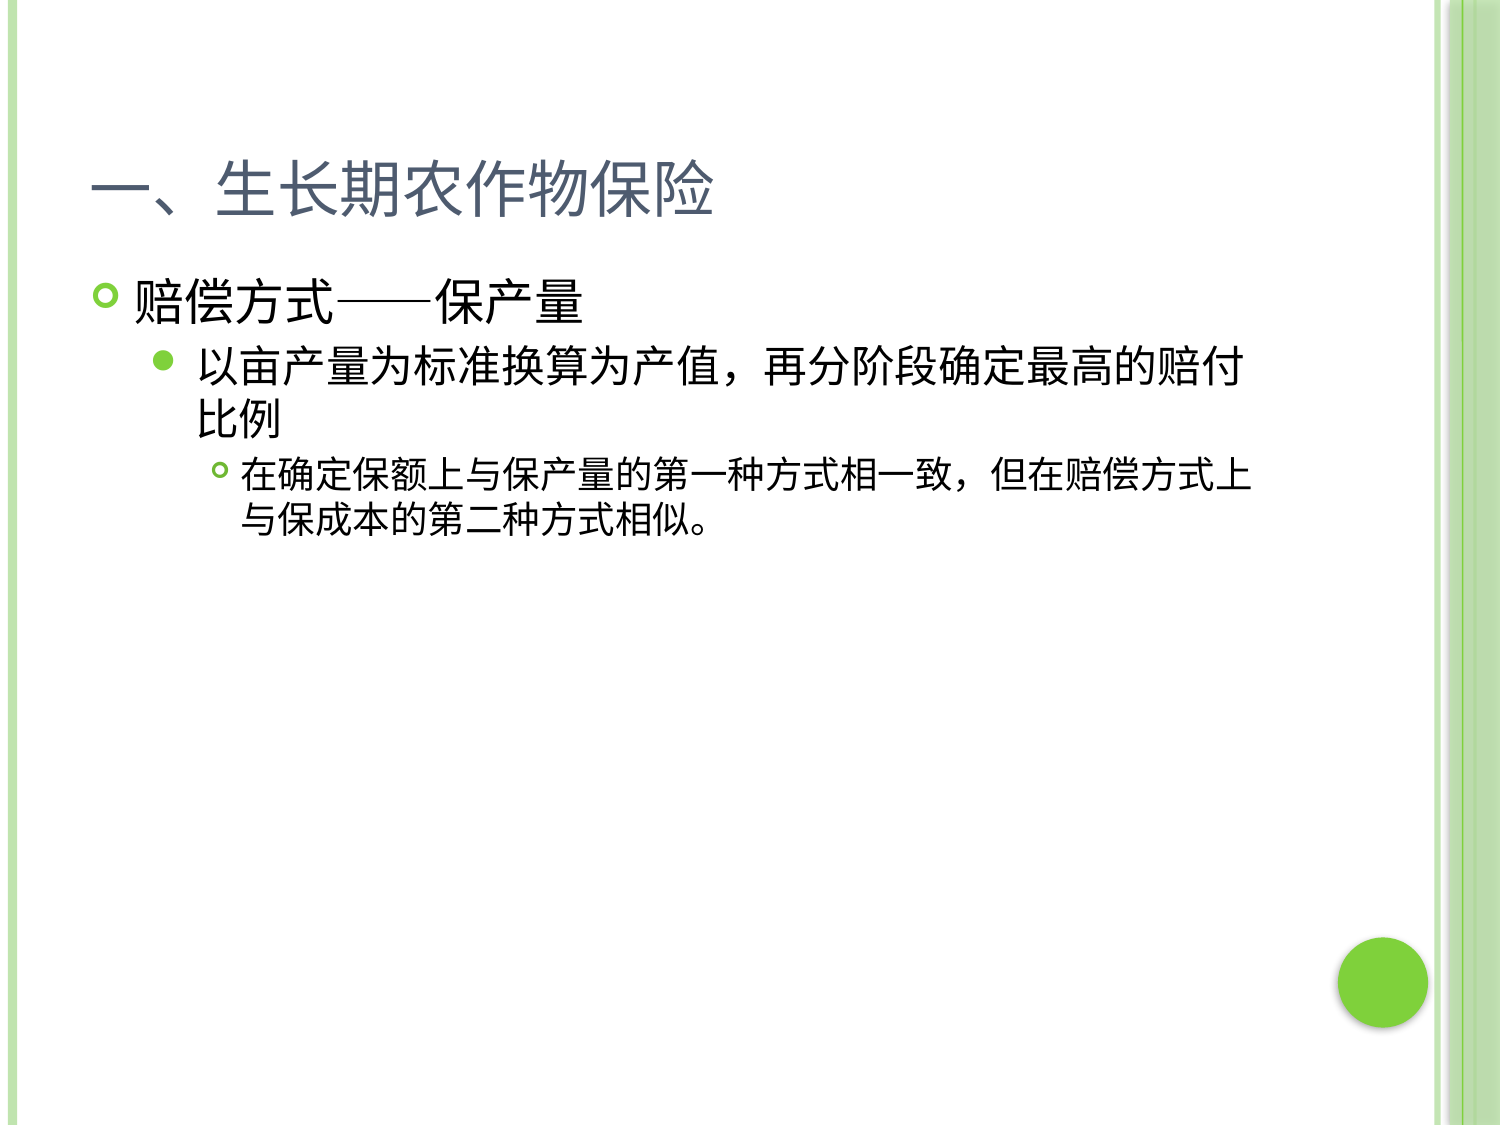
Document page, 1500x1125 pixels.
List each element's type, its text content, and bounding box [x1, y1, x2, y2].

title 一、生长期农作物保险 [75, 45, 1300, 233]
list 赔偿方式——保产量 以亩产量为标准换算为产值，再分阶段确定最高的赔付比例 在确定保额上与保产量的第一种方式相一致，但在赔偿方式上与保成本的第二种方式相似。 [74, 262, 1301, 1063]
